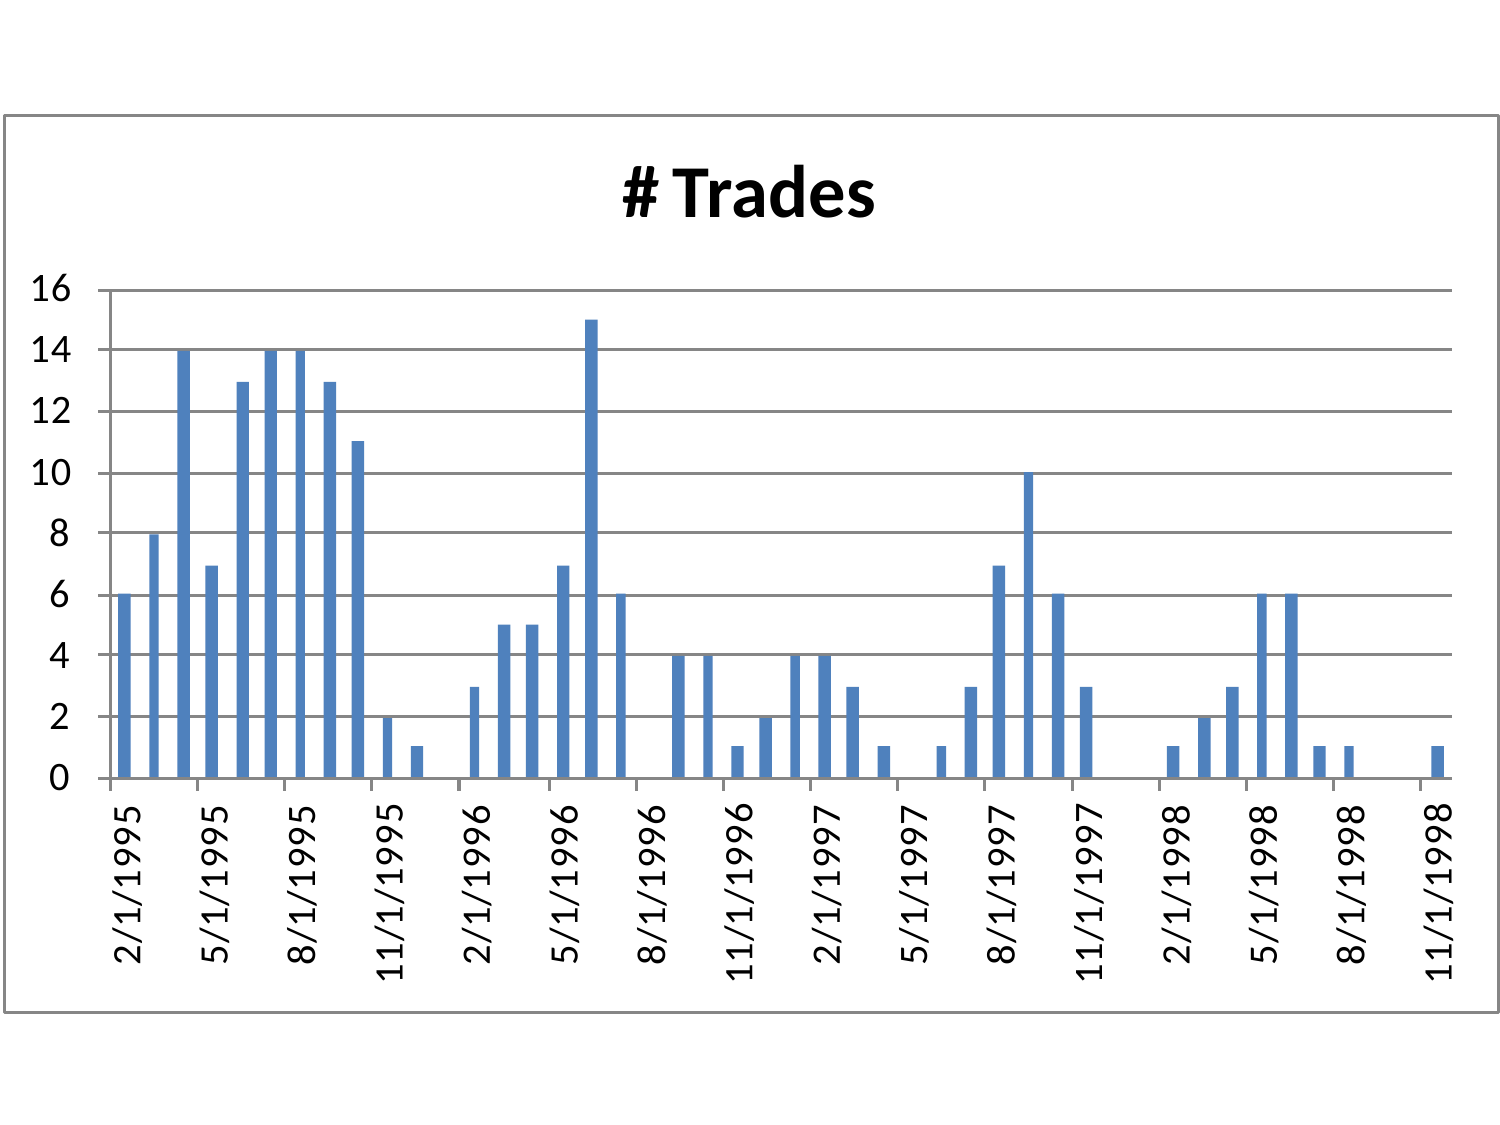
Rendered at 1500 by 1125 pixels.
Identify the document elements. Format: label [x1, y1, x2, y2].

picture [0, 110, 1500, 1014]
